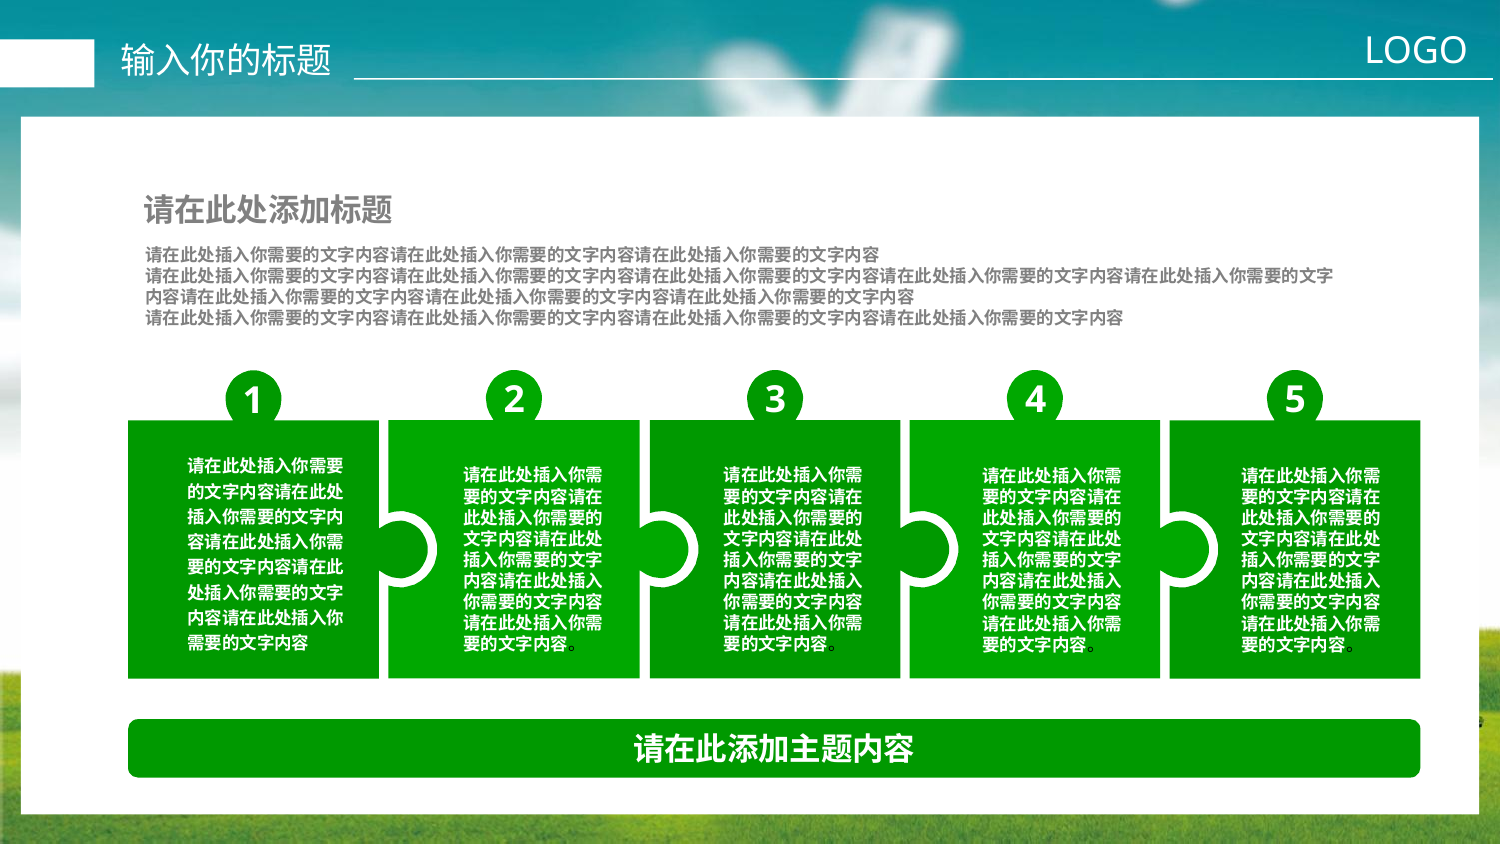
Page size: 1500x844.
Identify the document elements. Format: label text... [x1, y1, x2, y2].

text_box [1169, 370, 1421, 679]
picture [0, 0, 1500, 844]
text_box 5 [1269, 381, 1313, 428]
text_box 2 [488, 380, 532, 427]
text_box 1 [227, 382, 271, 429]
text_box 请在此处插入你需要的文字内容请在此处插入你需要的文字内容请在此处插入你需要的文字内容请在此处插入你需要的文字内容请在此处插入你需要的文字内容。 [967, 457, 1150, 662]
text_box [909, 370, 1209, 679]
text_box 请在此处插入你需要的文字内容请在此处插入你需要的文字内容请在此处插入你需要的文字内容请在此处插入你需要的文字内容请在此处插入你需要的文字内容 [172, 443, 362, 661]
text_box 请在此处插入你需要的文字内容请在此处插入你需要的文字内容请在此处插入你需要的文字内容请在此处插入你需要的文字内容请在此处插入你需要的文字内容。 [708, 456, 891, 662]
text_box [127, 182, 1365, 359]
text_box 请在此处插入你需要的文字内容请在此处插入你需要的文字内容请在此处插入你需要的文字内容请在此处插入你需要的文字内容请在此处插入你需要的文字内容。 [448, 456, 627, 662]
text_box [649, 370, 950, 679]
text_box 4 [1010, 381, 1054, 428]
text_box 请在此添加主题内容 [128, 719, 1421, 778]
text_box 请在此处插入你需要的文字内容请在此处插入你需要的文字内容请在此处插入你需要的文字内容请在此处插入你需要的文字内容请在此处插入你需要的文字内容。 [1226, 457, 1408, 662]
text_box [128, 370, 428, 679]
text_box 3 [749, 380, 793, 427]
text_box [388, 370, 689, 679]
